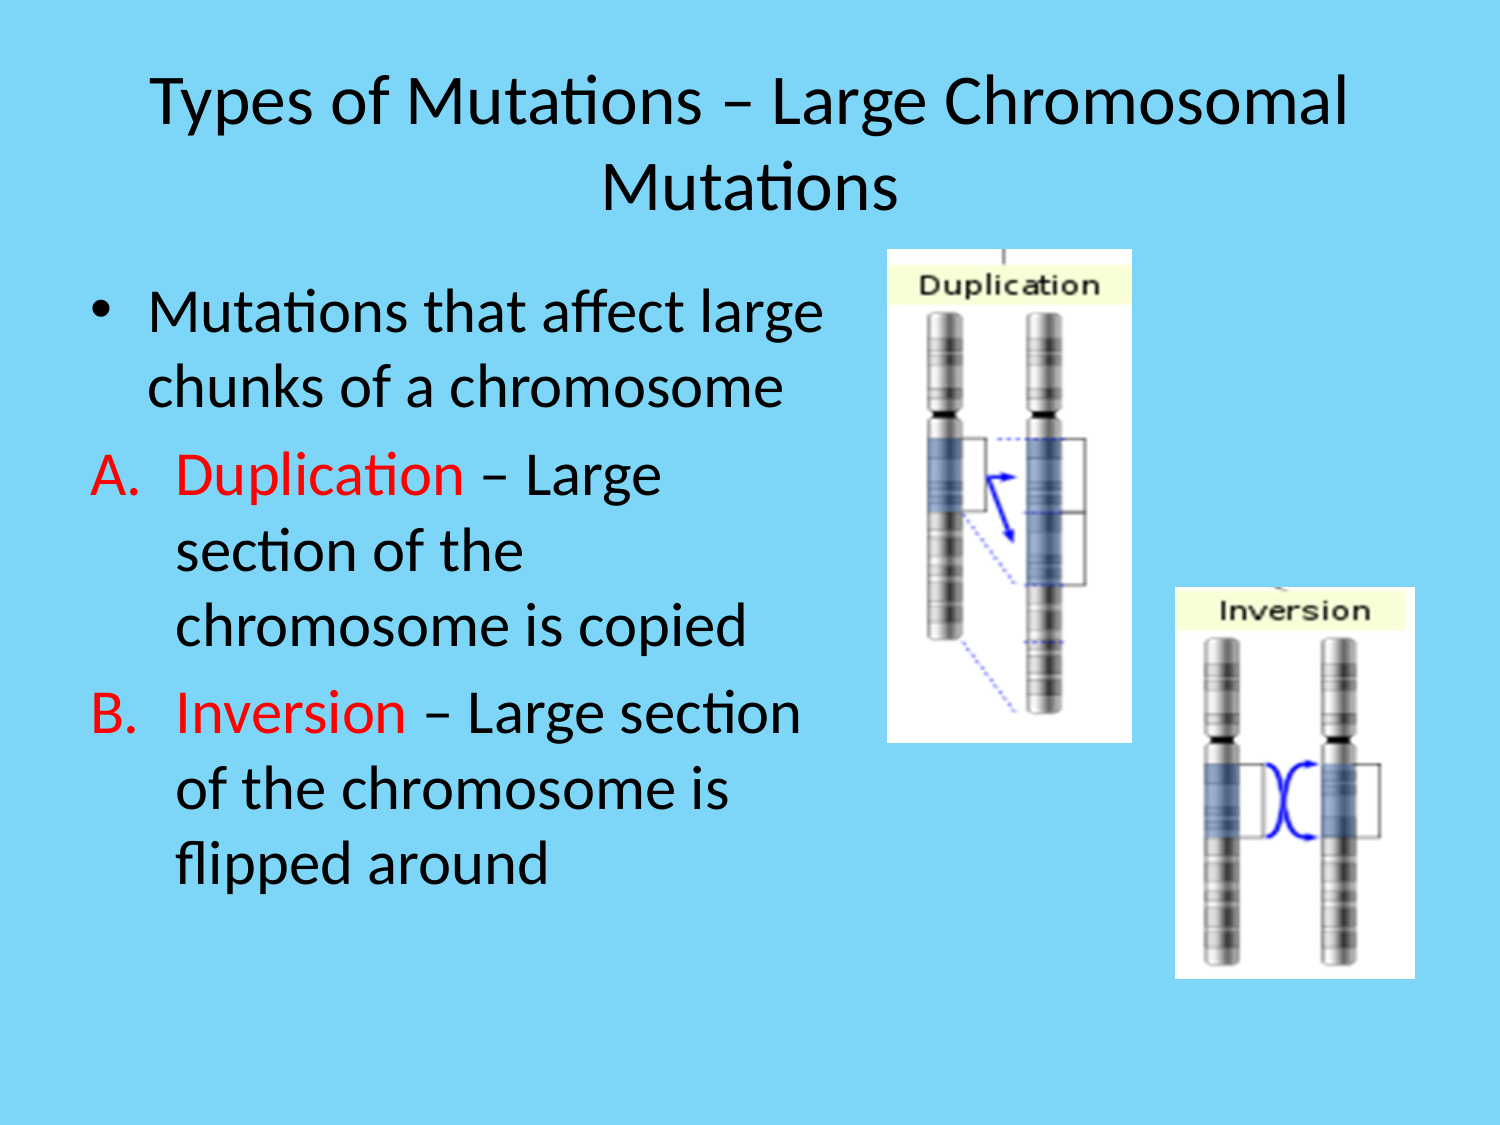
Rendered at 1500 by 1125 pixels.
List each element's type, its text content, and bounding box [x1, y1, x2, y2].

picture [887, 249, 1132, 743]
picture [1174, 587, 1415, 979]
list Mutations that affect large chunks of a chromosome Duplication – Large section of the chromosome is copied Inversion – Large section of the chromosome is flipped around [75, 262, 850, 1013]
title Types of Mutations – Large Chromosomal Mutations [75, 45, 1425, 233]
